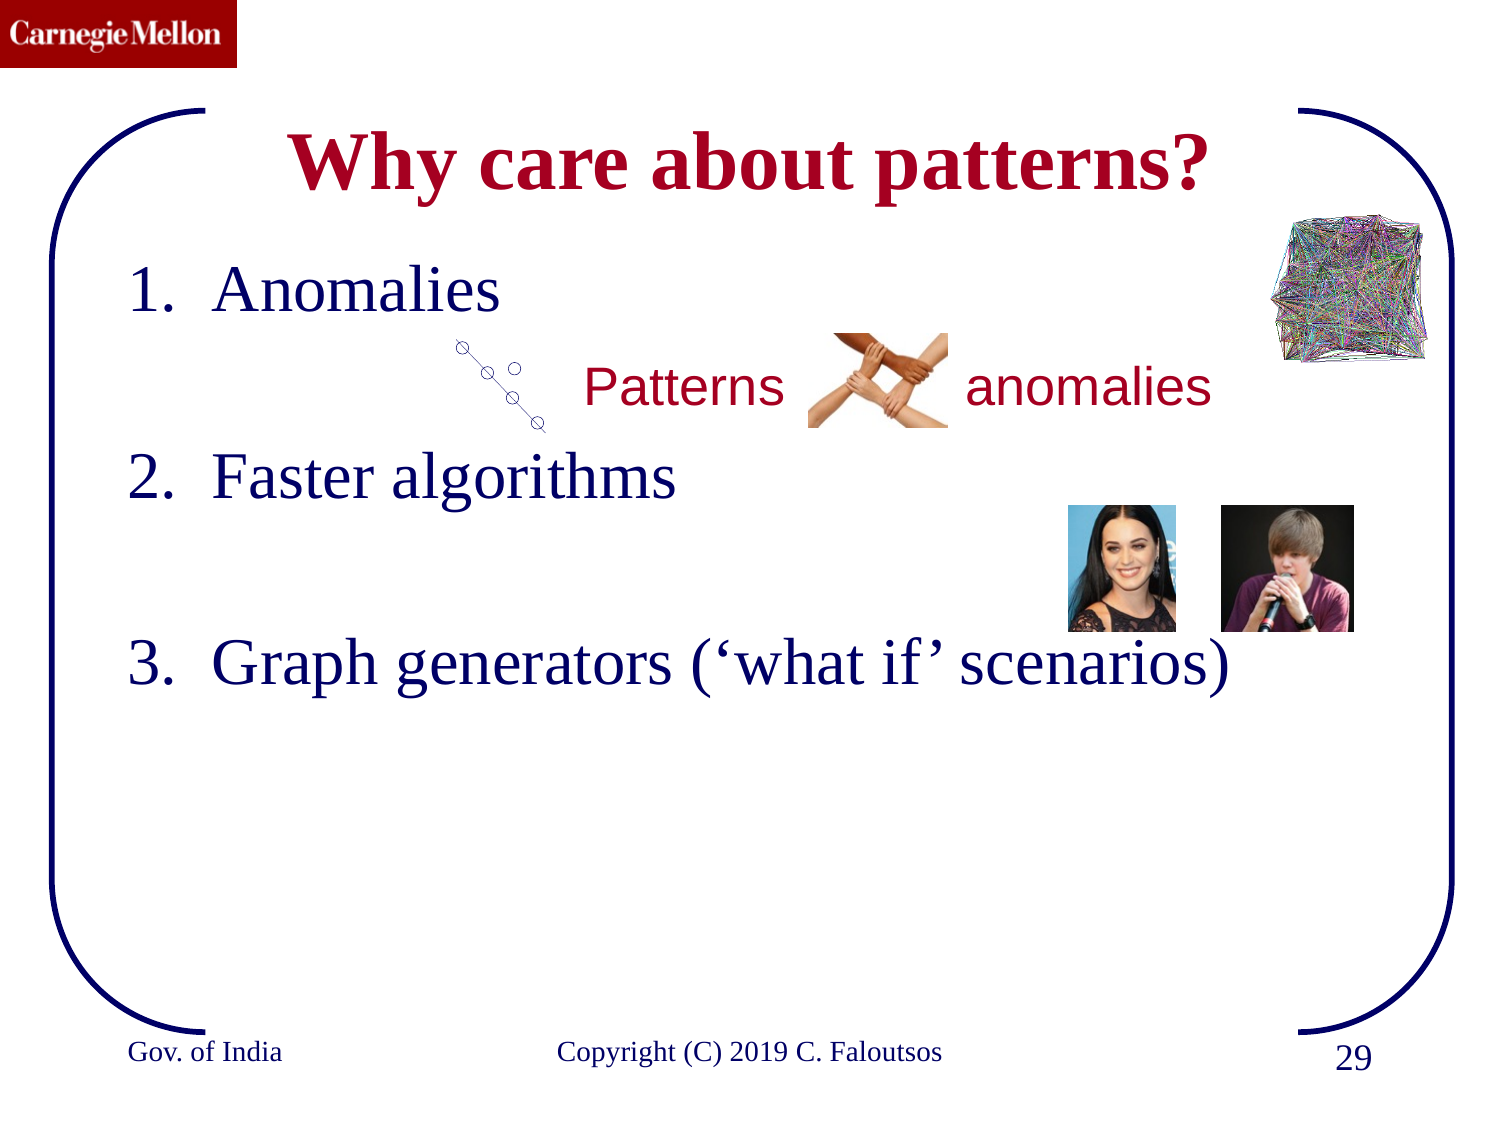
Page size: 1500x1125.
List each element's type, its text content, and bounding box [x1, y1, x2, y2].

picture [1260, 189, 1442, 390]
text_box [51, 110, 1452, 1033]
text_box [455, 333, 1243, 434]
footer Copyright (C) 2019 C. Faloutsos [512, 1033, 988, 1101]
picture [0, 0, 237, 68]
picture [1221, 505, 1355, 632]
title Why care about patterns? [112, 99, 1388, 141]
slide_number Gov. of India [112, 1024, 426, 1101]
slide_number 29 [1074, 1024, 1388, 1101]
picture [1067, 505, 1176, 632]
